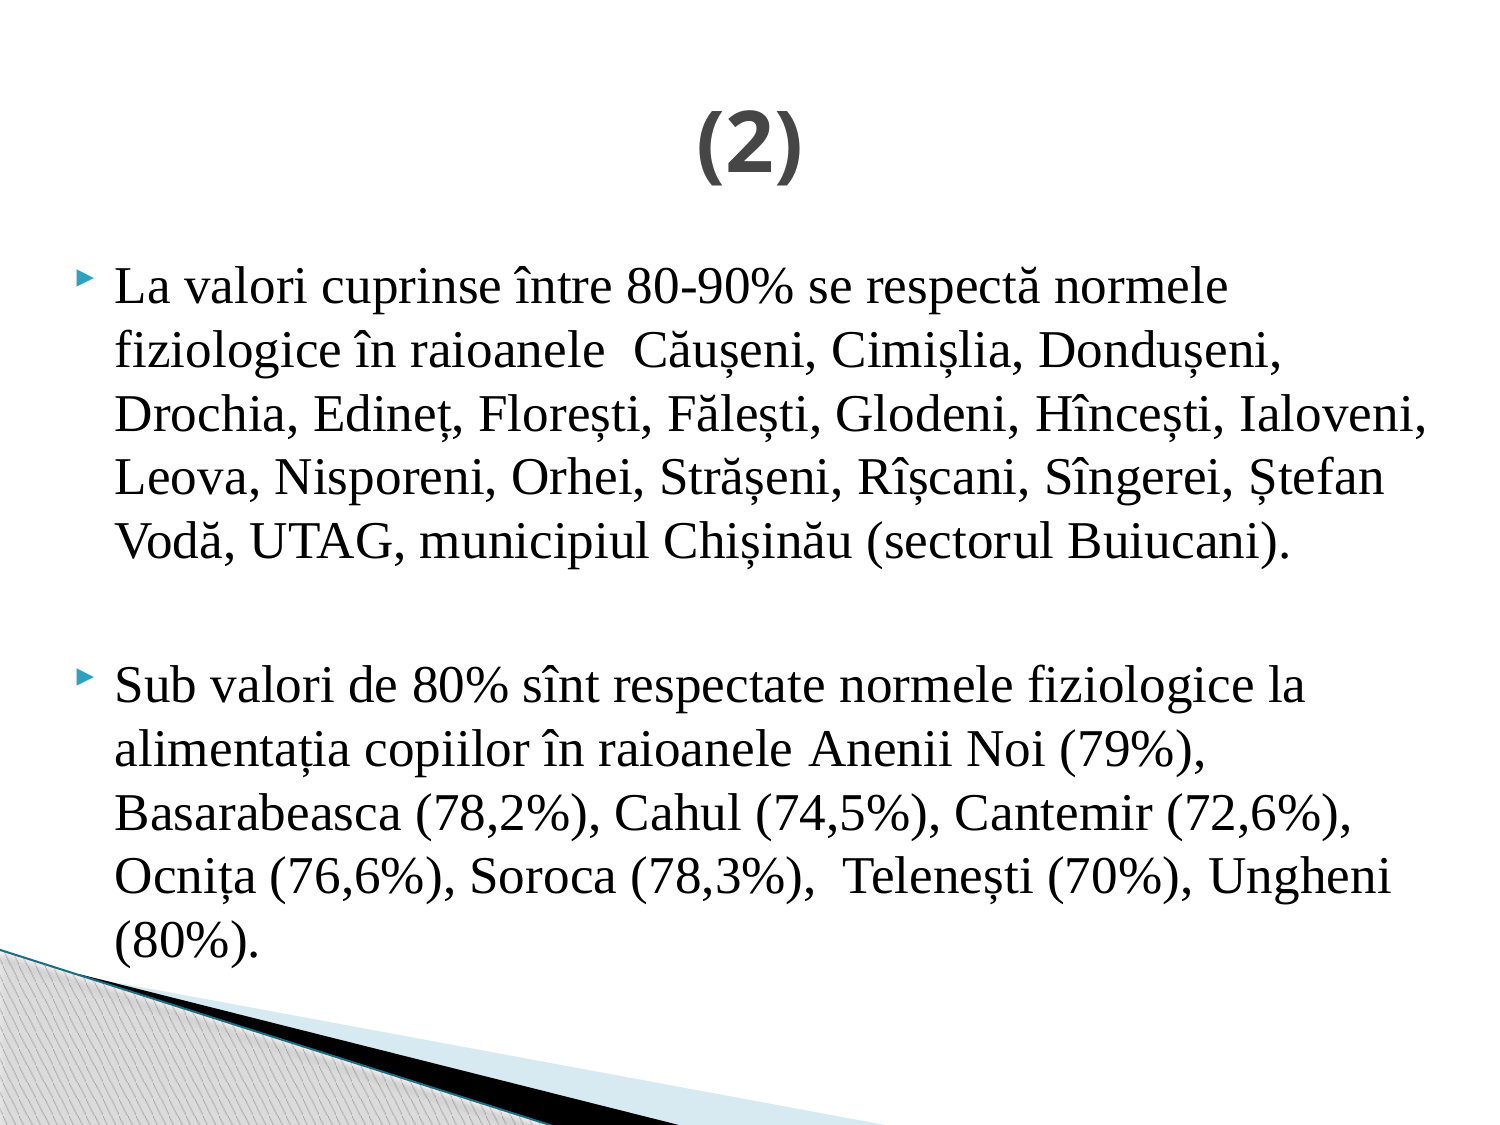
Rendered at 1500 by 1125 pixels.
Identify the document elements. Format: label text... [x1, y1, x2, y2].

list La valori cuprinse între 80-90% se respectă normele fiziologice în raioanele Căușeni, Cimișlia, Dondușeni, Drochia, Edineț, Florești, Fălești, Glodeni, Hîncești, Ialoveni, Leova, Nisporeni, Orhei, Strășeni, Rîșcani, Sîngerei, Ștefan Vodă, UTAG, municipiul Chișinău (sectorul Buiucani). Sub valori de 80% sînt respectate normele fiziologice la alimentația copiilor în raioanele Anenii Noi (79%), Basarabeasca (78,2%), Cahul (74,5%), Cantemir (72,6%), Ocnița (76,6%), Soroca (78,3%), Telenești (70%), Ungheni (80%). [41, 243, 1459, 1035]
title (2) [75, 45, 1425, 233]
